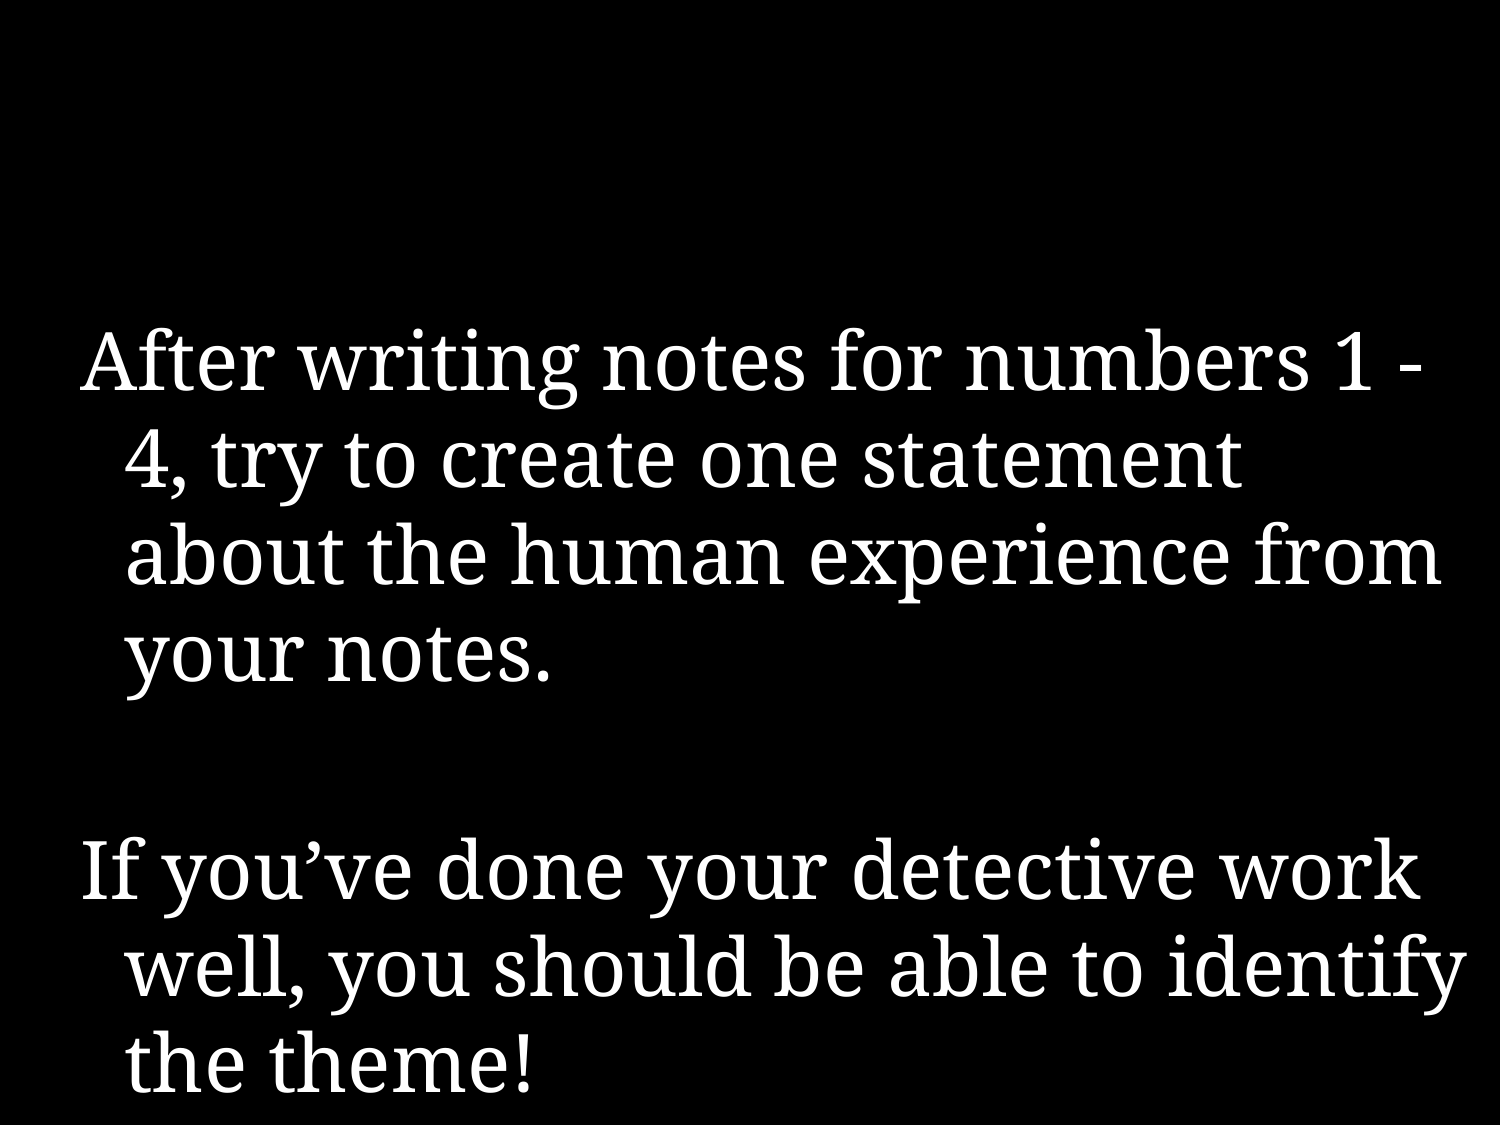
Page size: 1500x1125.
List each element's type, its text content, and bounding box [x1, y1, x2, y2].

list After writing notes for numbers 1 - 4, try to create one statement about the human experience from your notes. If you’ve done your detective work well, you should be able to identify the theme! [0, 0, 1500, 1125]
